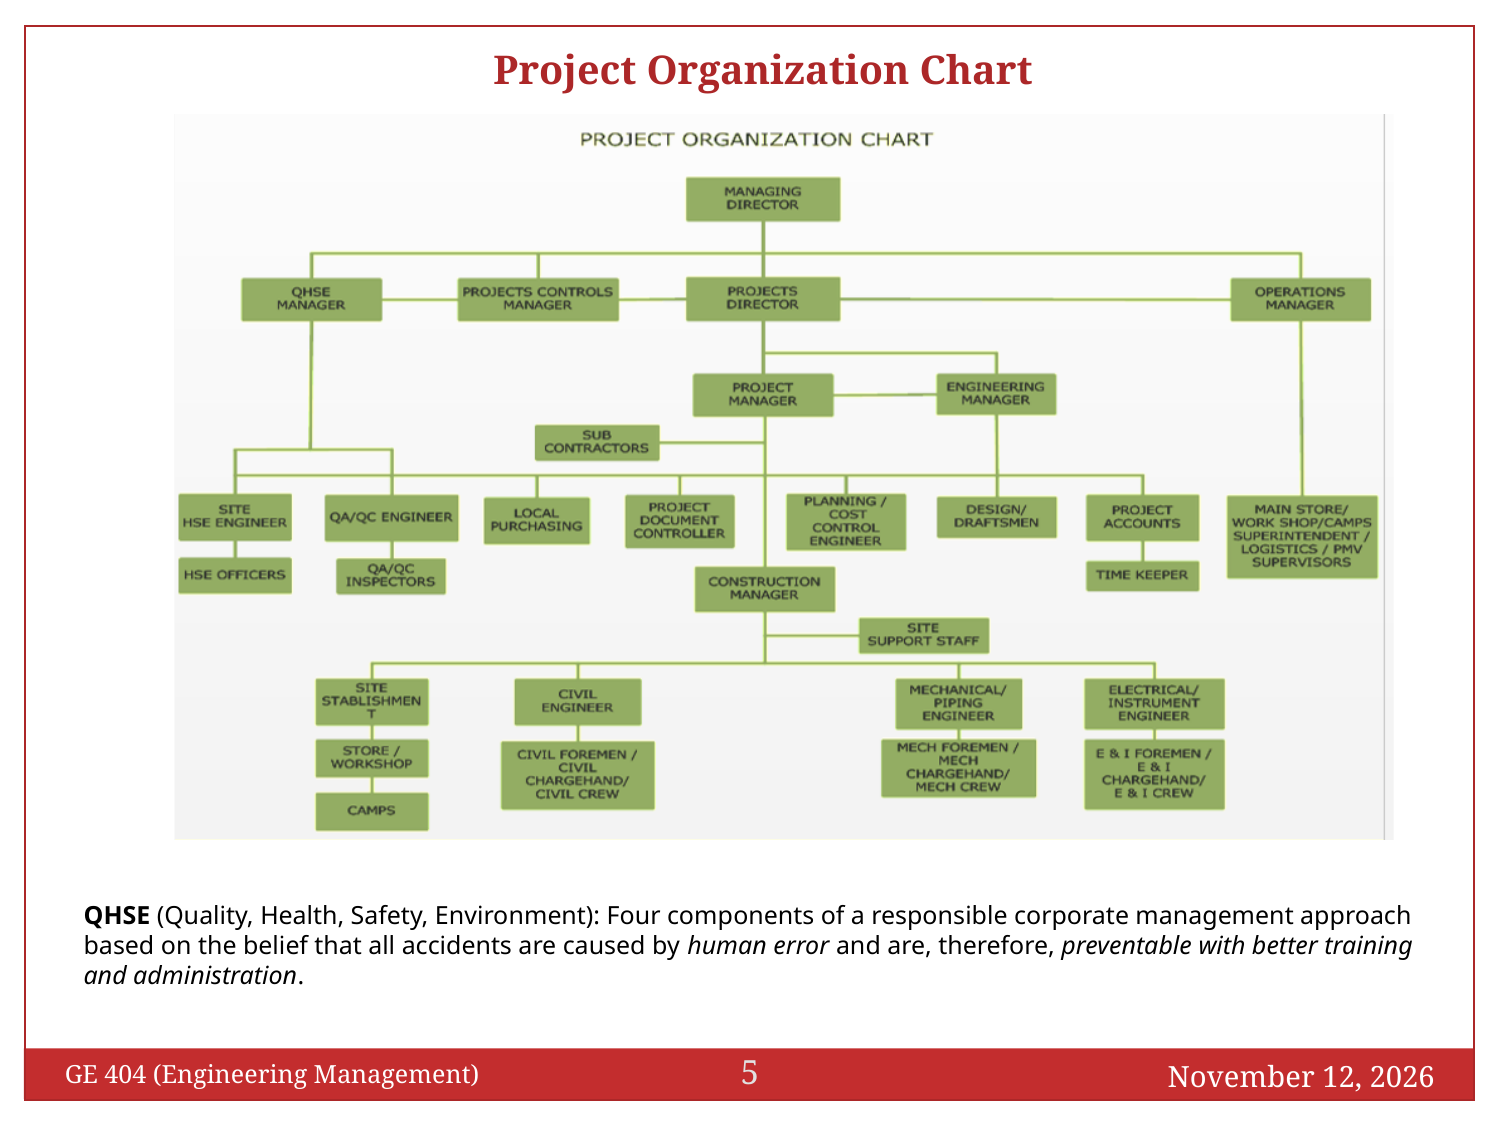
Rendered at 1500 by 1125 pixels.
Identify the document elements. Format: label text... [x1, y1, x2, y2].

slide_number 5 [699, 1037, 800, 1110]
title Project Organization Chart [63, 37, 1464, 100]
footer GE 404 (Engineering Management) [50, 1051, 638, 1112]
text_box QHSE (Quality, Health, Safety, Environment): Four components of a responsible corporate management approach based on the belief that all accidents are caused by human error and are, therefore, preventable with better training and administration. [68, 891, 1432, 997]
picture [174, 114, 1394, 841]
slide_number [950, 1050, 1450, 1111]
